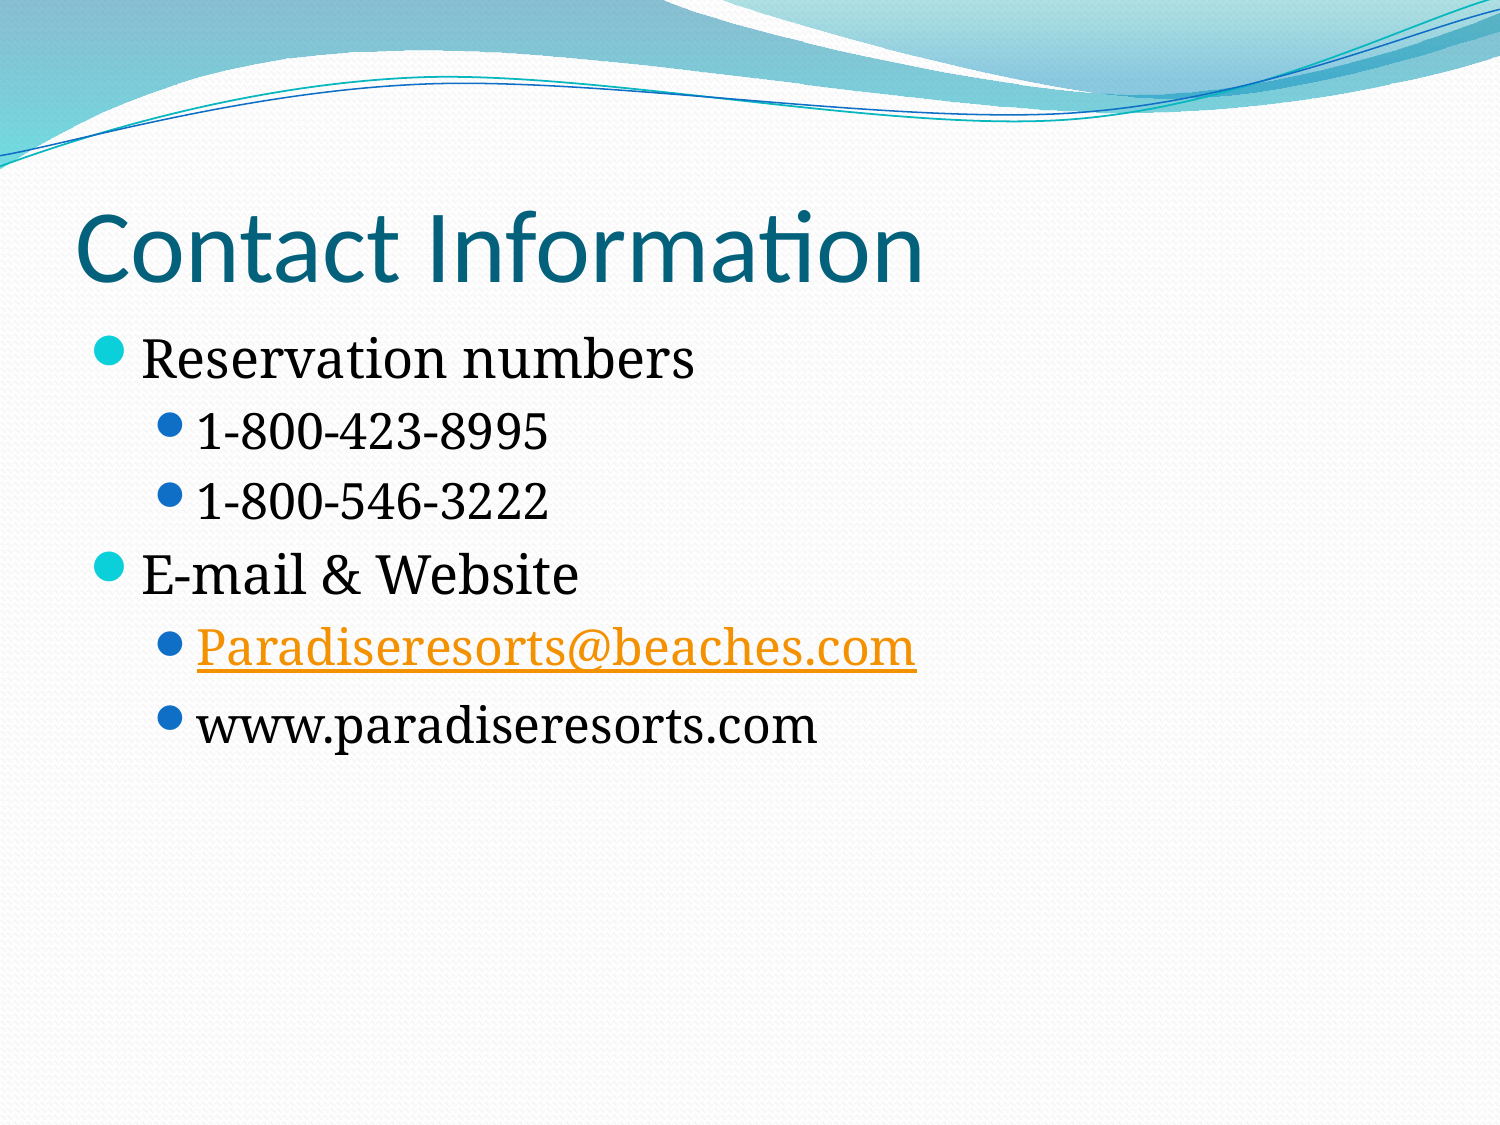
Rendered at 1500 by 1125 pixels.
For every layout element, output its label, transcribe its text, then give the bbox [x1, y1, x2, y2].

list Reservation numbers 1-800-423-8995 1-800-546-3222 E-mail & Website Paradiseresorts@beaches.com www.paradiseresorts.com [75, 317, 1425, 1038]
title Contact Information [75, 115, 1425, 303]
